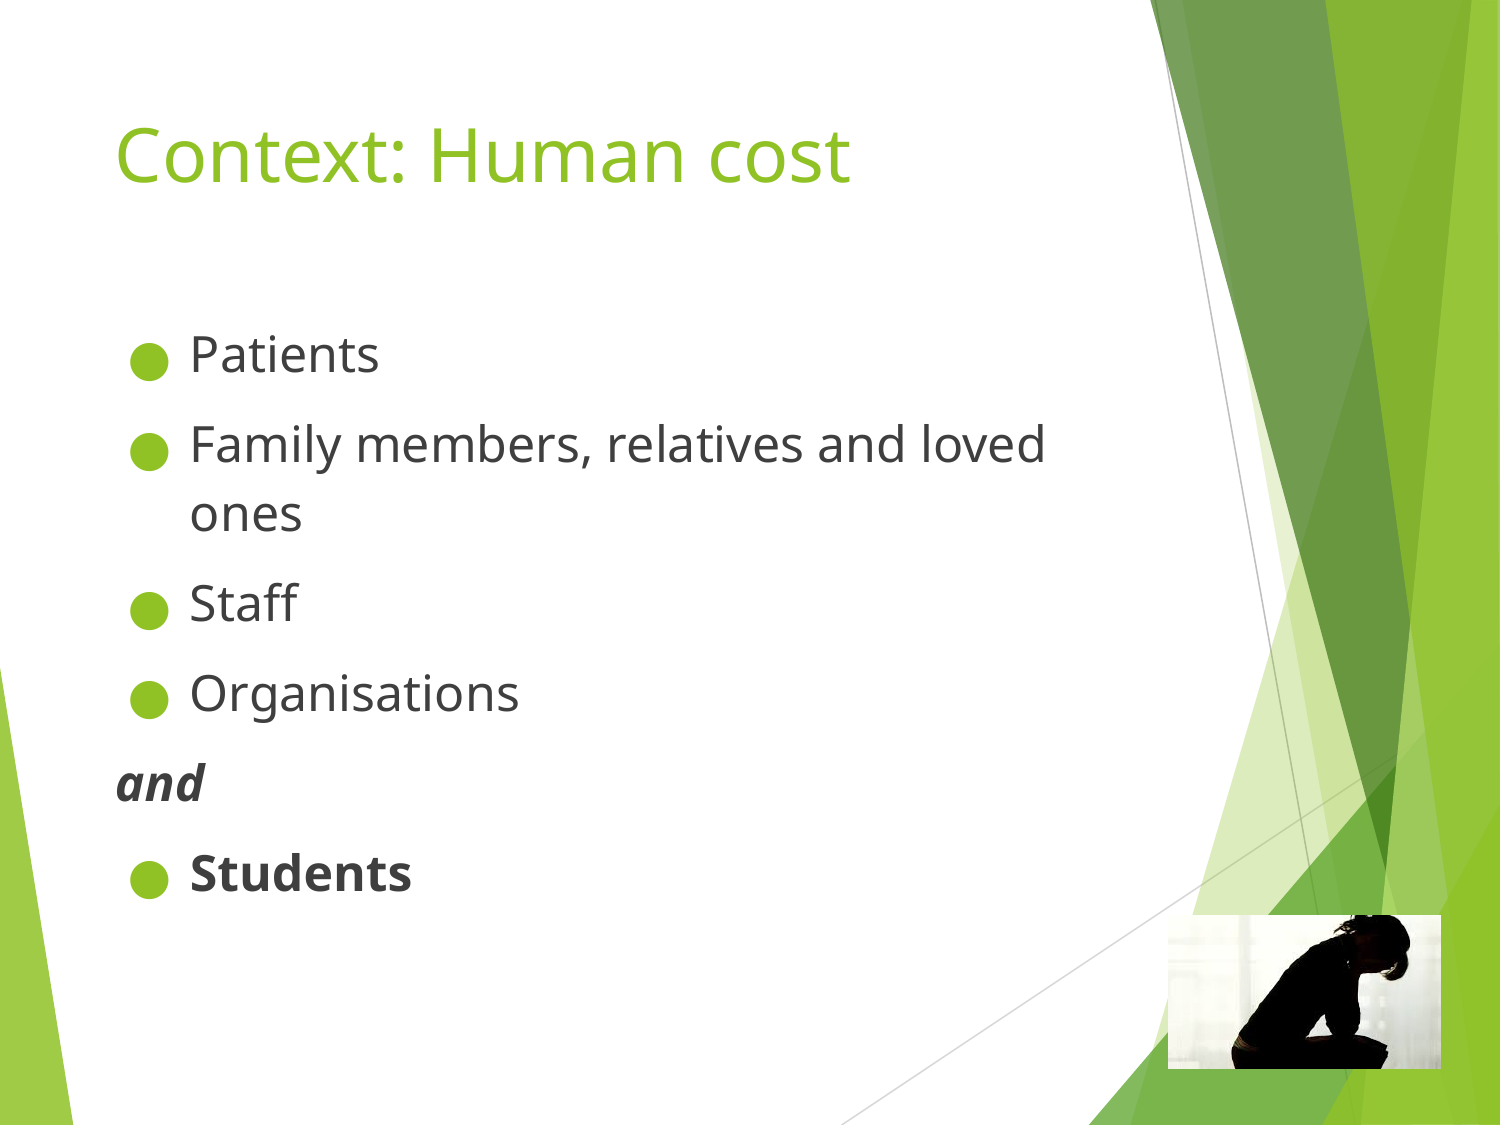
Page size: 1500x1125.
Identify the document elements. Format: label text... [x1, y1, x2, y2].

list Patients Family members, relatives and loved ones Staff Organisations and Students [99, 306, 1142, 992]
title Context: Human cost [99, 99, 1142, 306]
picture [1168, 915, 1442, 1069]
